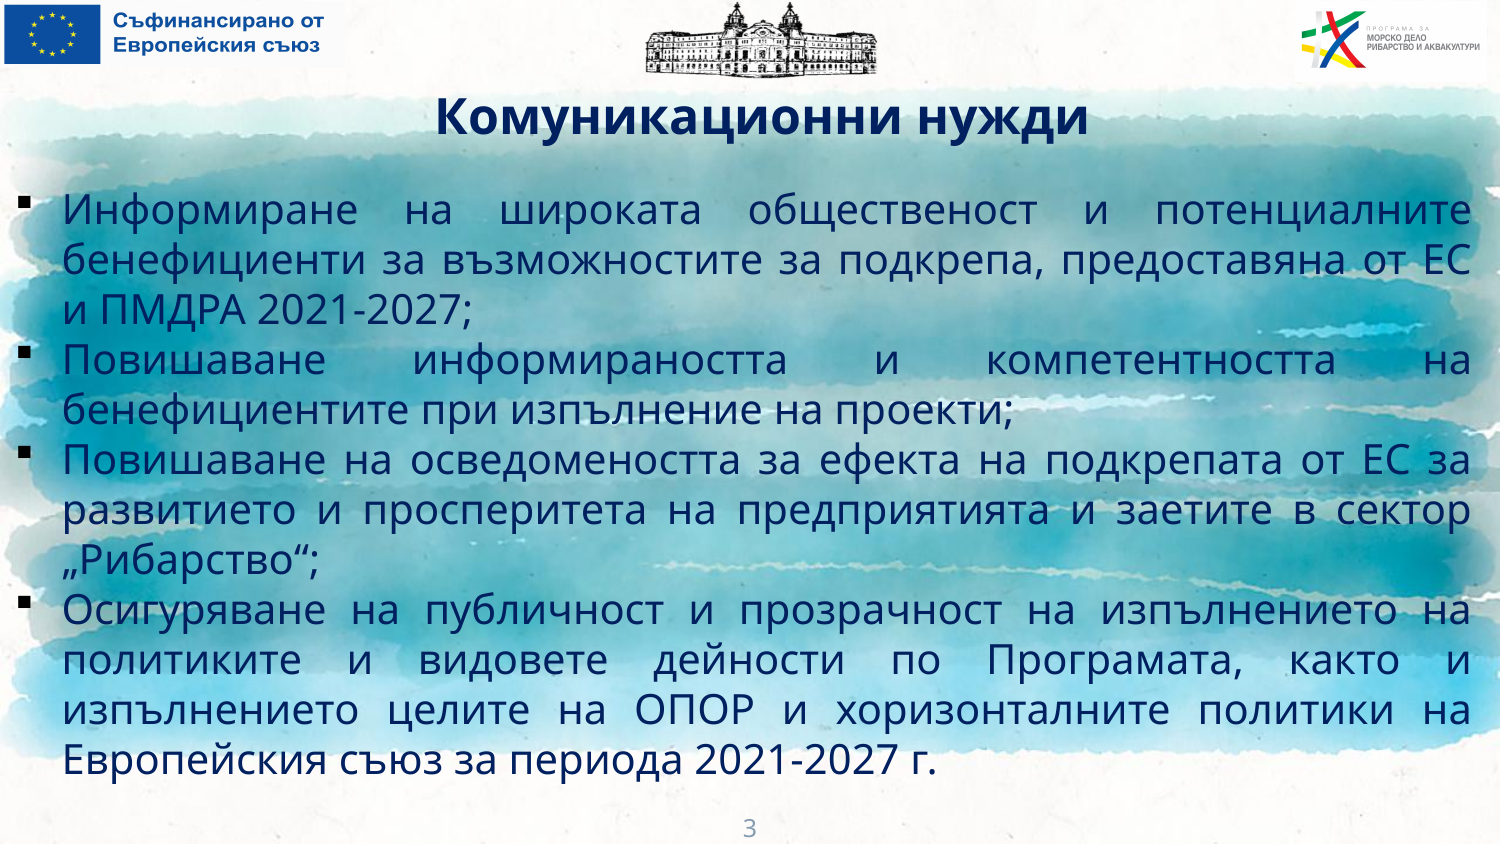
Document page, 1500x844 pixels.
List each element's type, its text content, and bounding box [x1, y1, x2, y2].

text_box Информиране на широката общественост и потенциалните бенефициенти за възможностите за подкрепа, предоставяна от ЕС и ПМДРА 2021-2027; Повишаване информираността и компетентността на бенефициентите при изпълнение на проекти; Повишаване на осведомеността за ефекта на подкрепата от ЕС за развитието и просперитета на предприятията и заетите в сектор „Рибарство“; Осигуряване на публичност и прозрачност на изпълнението на политиките и видовете дейности по Програмата, както и изпълнението целите на ОПОР и хоризонталните политики на Европейския съюз за периода 2021-2027 г. [0, 175, 1487, 791]
picture [0, 0, 1500, 844]
slide_number 3 [705, 797, 795, 844]
picture [638, 0, 888, 81]
title Комуникационни нужди [88, 0, 1438, 126]
